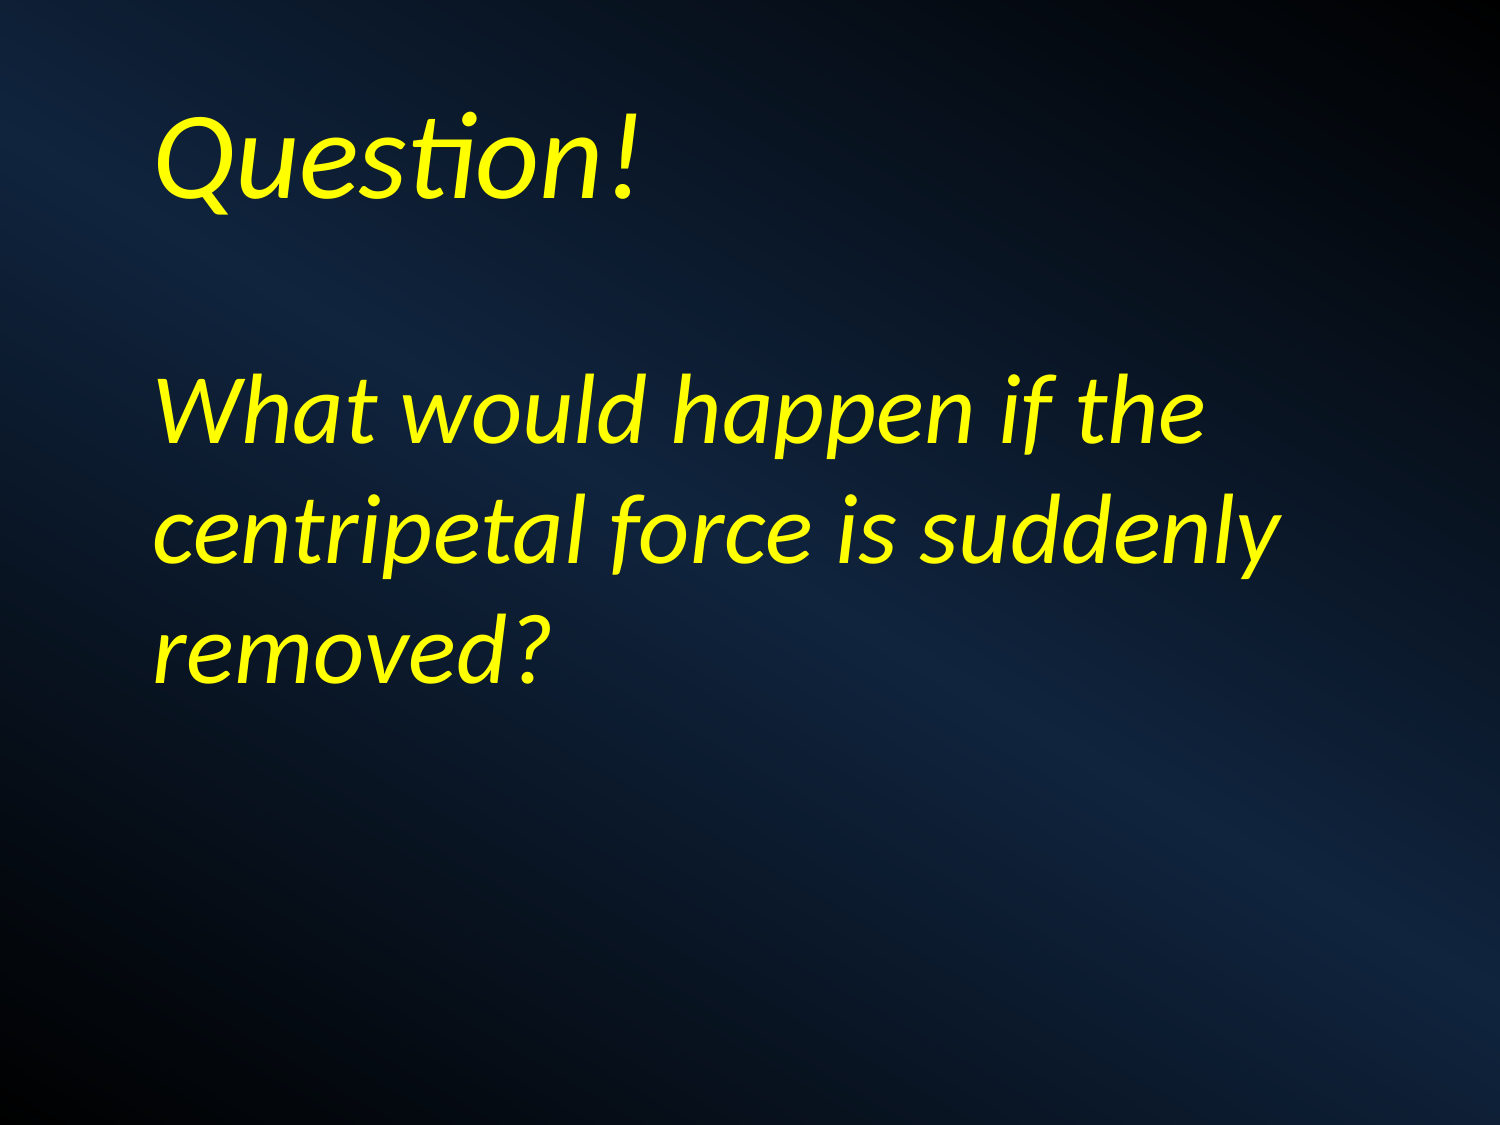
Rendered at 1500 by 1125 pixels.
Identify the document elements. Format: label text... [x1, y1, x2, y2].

text_box Question! What would happen if the centripetal force is suddenly removed? [137, 66, 1375, 711]
